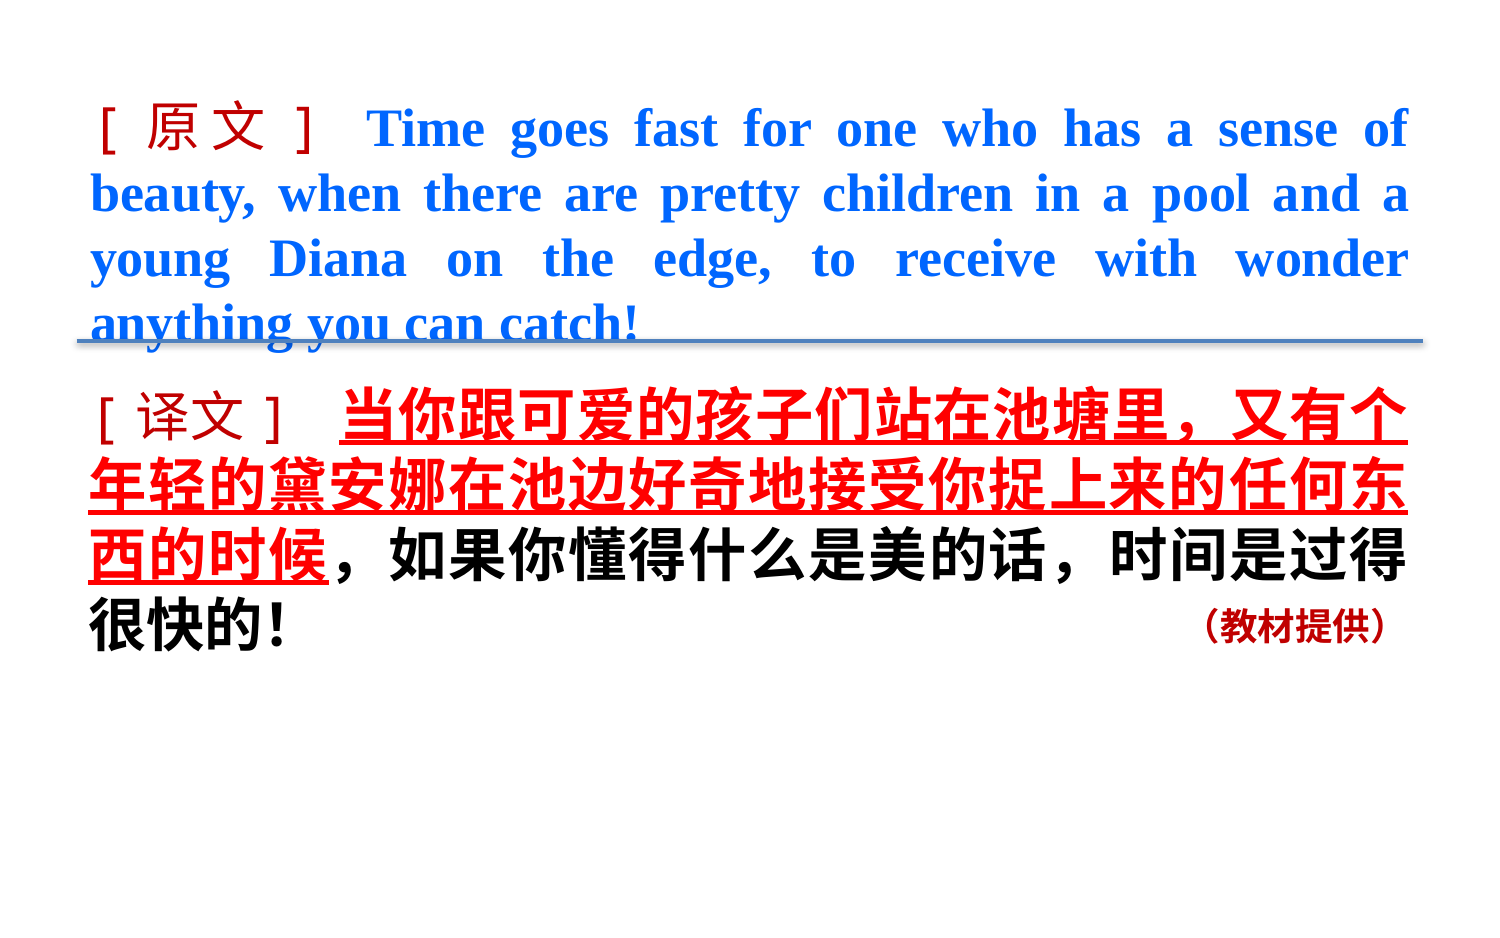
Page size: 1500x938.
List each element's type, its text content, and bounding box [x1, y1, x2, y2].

list [原文] Time goes fast for one who has a sense of beauty, when there are pretty children in a pool and a young Diana on the edge, to receive with wonder anything you can catch! [75, 350, 1425, 361]
text_box （教材提供） [1167, 595, 1423, 656]
text_box [译文] 当你跟可爱的孩子们站在池塘里，又有个年轻的黛安娜在池边好奇地接受你捉上来的任何东西的时候，如果你懂得什么是美的话，时间是过得很快的！ [73, 370, 1424, 597]
list [原文] Time goes fast for one who has a sense of beauty, when there are pretty children in a pool and a young Diana on the edge, to receive with wonder anything you can catch! [75, 84, 1425, 338]
